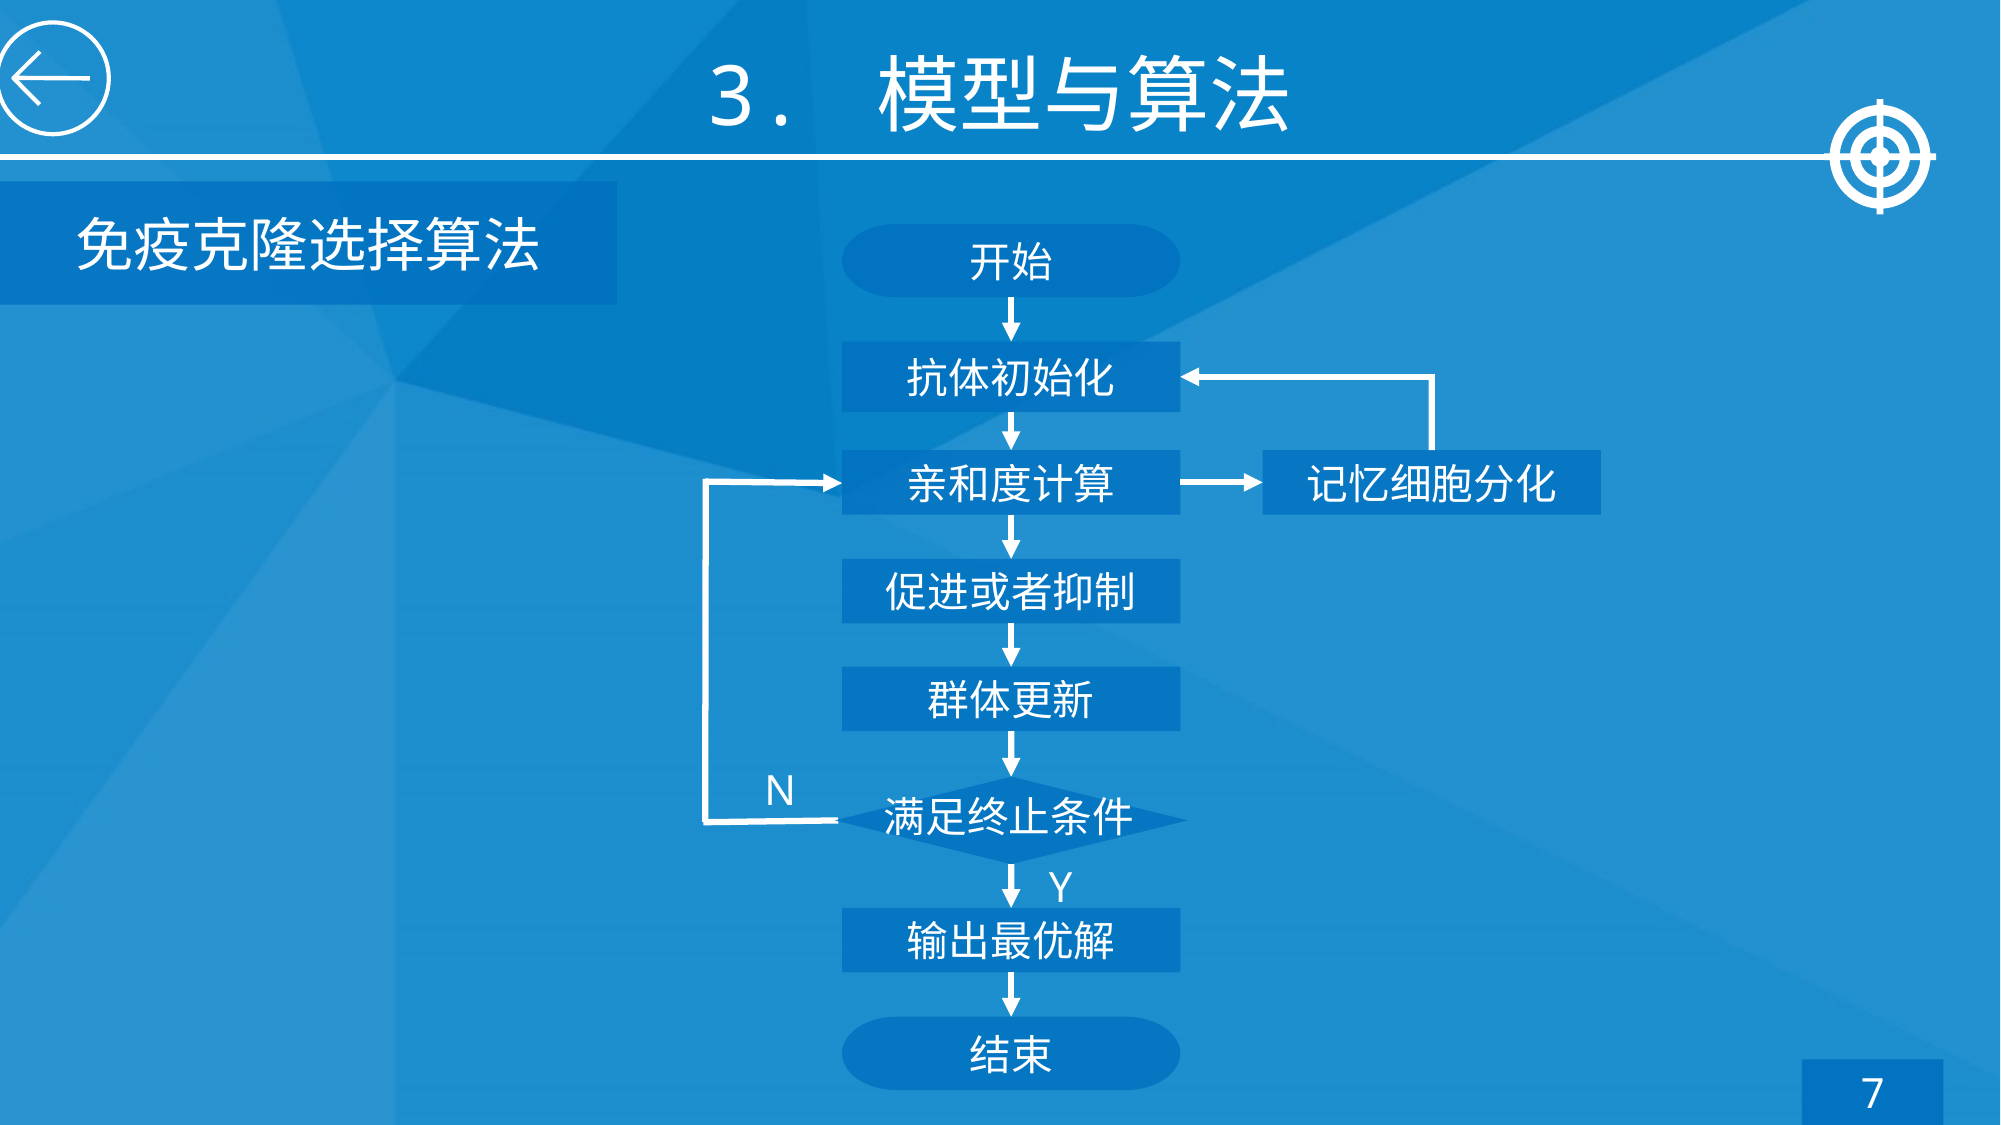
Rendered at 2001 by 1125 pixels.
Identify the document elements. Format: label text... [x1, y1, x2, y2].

picture [1884, 161, 1899, 176]
text_box 免疫克隆选择算法 [0, 180, 618, 306]
text_box 群体更新 [841, 666, 1181, 732]
text_box 促进或者抑制 [841, 558, 1181, 624]
text_box 结束 [840, 1015, 1182, 1092]
text_box 抗体初始化 [841, 340, 1181, 413]
text_box 记忆细胞分化 [1262, 449, 1602, 516]
text_box 亲和度计算 [841, 449, 1181, 516]
text_box [0, 20, 111, 137]
picture [1884, 116, 1920, 153]
text_box Y [1034, 865, 1097, 918]
picture [1861, 137, 1876, 153]
picture [0, 25, 106, 132]
picture [0, 0, 2001, 1125]
text_box 3. 模型与算法 [663, 35, 1337, 141]
text_box 输出最优解 [841, 907, 1181, 973]
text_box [834, 776, 1188, 865]
text_box [1824, 99, 1937, 215]
picture [1861, 161, 1876, 176]
picture [1884, 161, 1920, 198]
picture [1884, 137, 1899, 153]
picture [1840, 116, 1876, 153]
text_box 7 [1801, 1059, 1944, 1125]
text_box N [749, 756, 812, 820]
text_box 开始 [840, 222, 1182, 299]
picture [1841, 161, 1876, 197]
